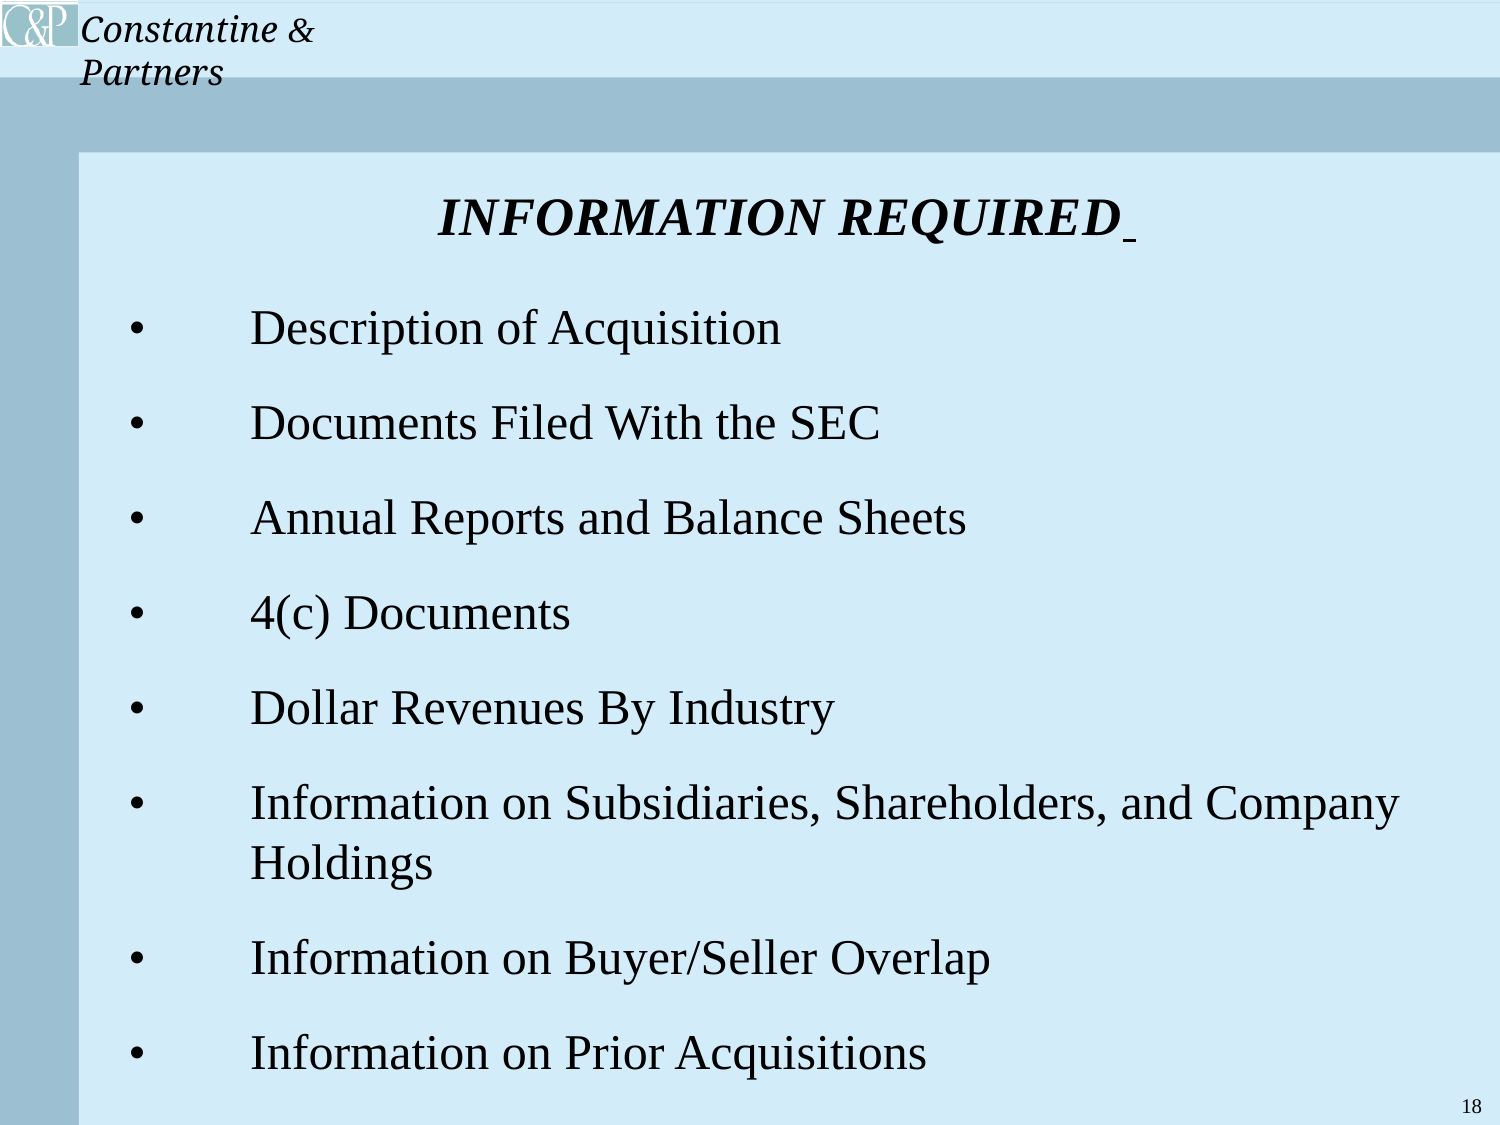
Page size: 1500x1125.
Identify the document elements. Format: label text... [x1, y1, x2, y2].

text_box • Description of Acquisition • Documents Filed With the SEC • Annual Reports and Balance Sheets • 4(c) Documents • Dollar Revenues By Industry • Information on Subsidiaries, Shareholders, and Company Holdings • Information on Buyer/Seller Overlap • Information on Prior Acquisitions [74, 287, 1500, 1087]
text_box INFORMATION REQUIRED [74, 110, 1500, 250]
